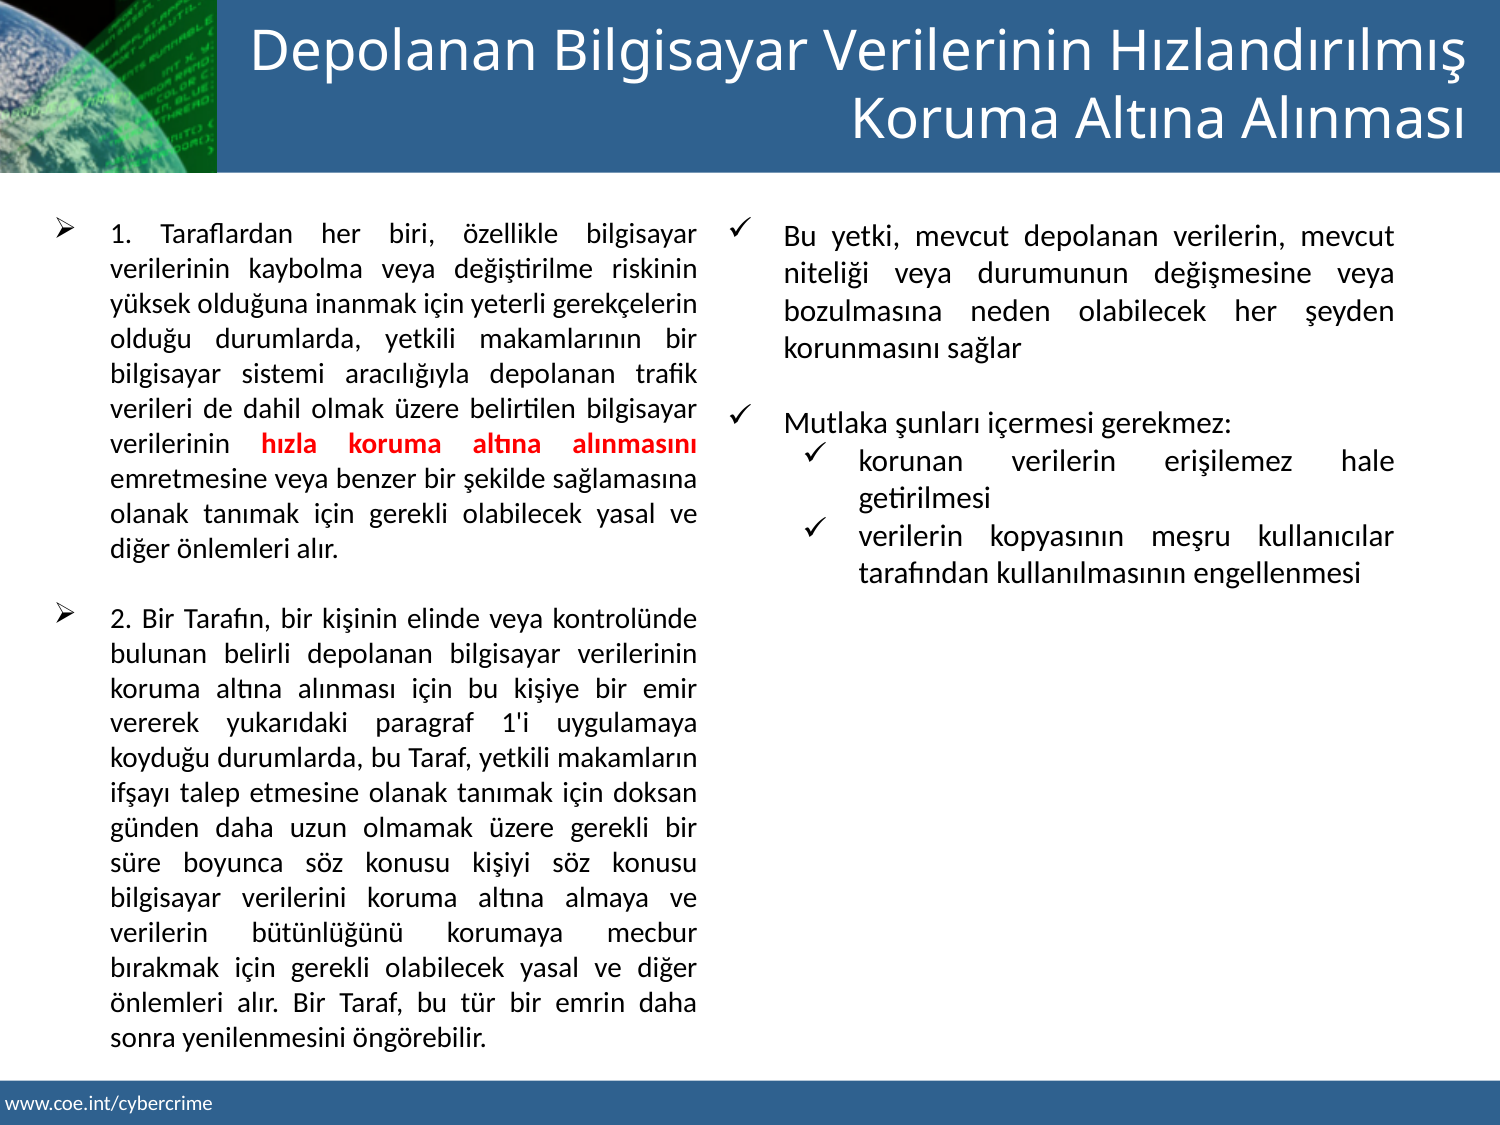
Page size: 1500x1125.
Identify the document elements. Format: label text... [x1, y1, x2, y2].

text_box Bu yetki, mevcut depolanan verilerin, mevcut niteliği veya durumunun değişmesine veya bozulmasına neden olabilecek her şeyden korunmasını sağlar Mutlaka şunları içermesi gerekmez: korunan verilerin erişilemez hale getirilmesi verilerin kopyasının meşru kullanıcılar tarafından kullanılmasının engellenmesi [712, 207, 1411, 598]
text_box 1. Taraflardan her biri, özellikle bilgisayar verilerinin kaybolma veya değiştirilme riskinin yüksek olduğuna inanmak için yeterli gerekçelerin olduğu durumlarda, yetkili makamlarının bir bilgisayar sistemi aracılığıyla depolanan trafik verileri de dahil olmak üzere belirtilen bilgisayar verilerinin hızla koruma altına alınmasını emretmesine veya benzer bir şekilde sağlamasına olanak tanımak için gerekli olabilecek yasal ve diğer önlemleri alır. 2. Bir Tarafın, bir kişinin elinde veya kontrolünde bulunan belirli depolanan bilgisayar verilerinin koruma altına alınması için bu kişiye bir emir vererek yukarıdaki paragraf 1'i uygulamaya koyduğu durumlarda, bu Taraf, yetkili makamların ifşayı talep etmesine olanak tanımak için doksan günden daha uzun olmamak üzere gerekli bir süre boyunca söz konusu kişiyi söz konusu bilgisayar verilerini koruma altına almaya ve verilerin bütünlüğünü korumaya mecbur bırakmak için gerekli olabilecek yasal ve diğer önlemleri alır. Bir Taraf, bu tür bir emrin daha sonra yenilenmesini öngörebilir. [39, 206, 713, 1061]
picture [0, 0, 217, 173]
text_box Depolanan Bilgisayar Verilerinin Hızlandırılmış Koruma Altına Alınması [230, 7, 1483, 157]
